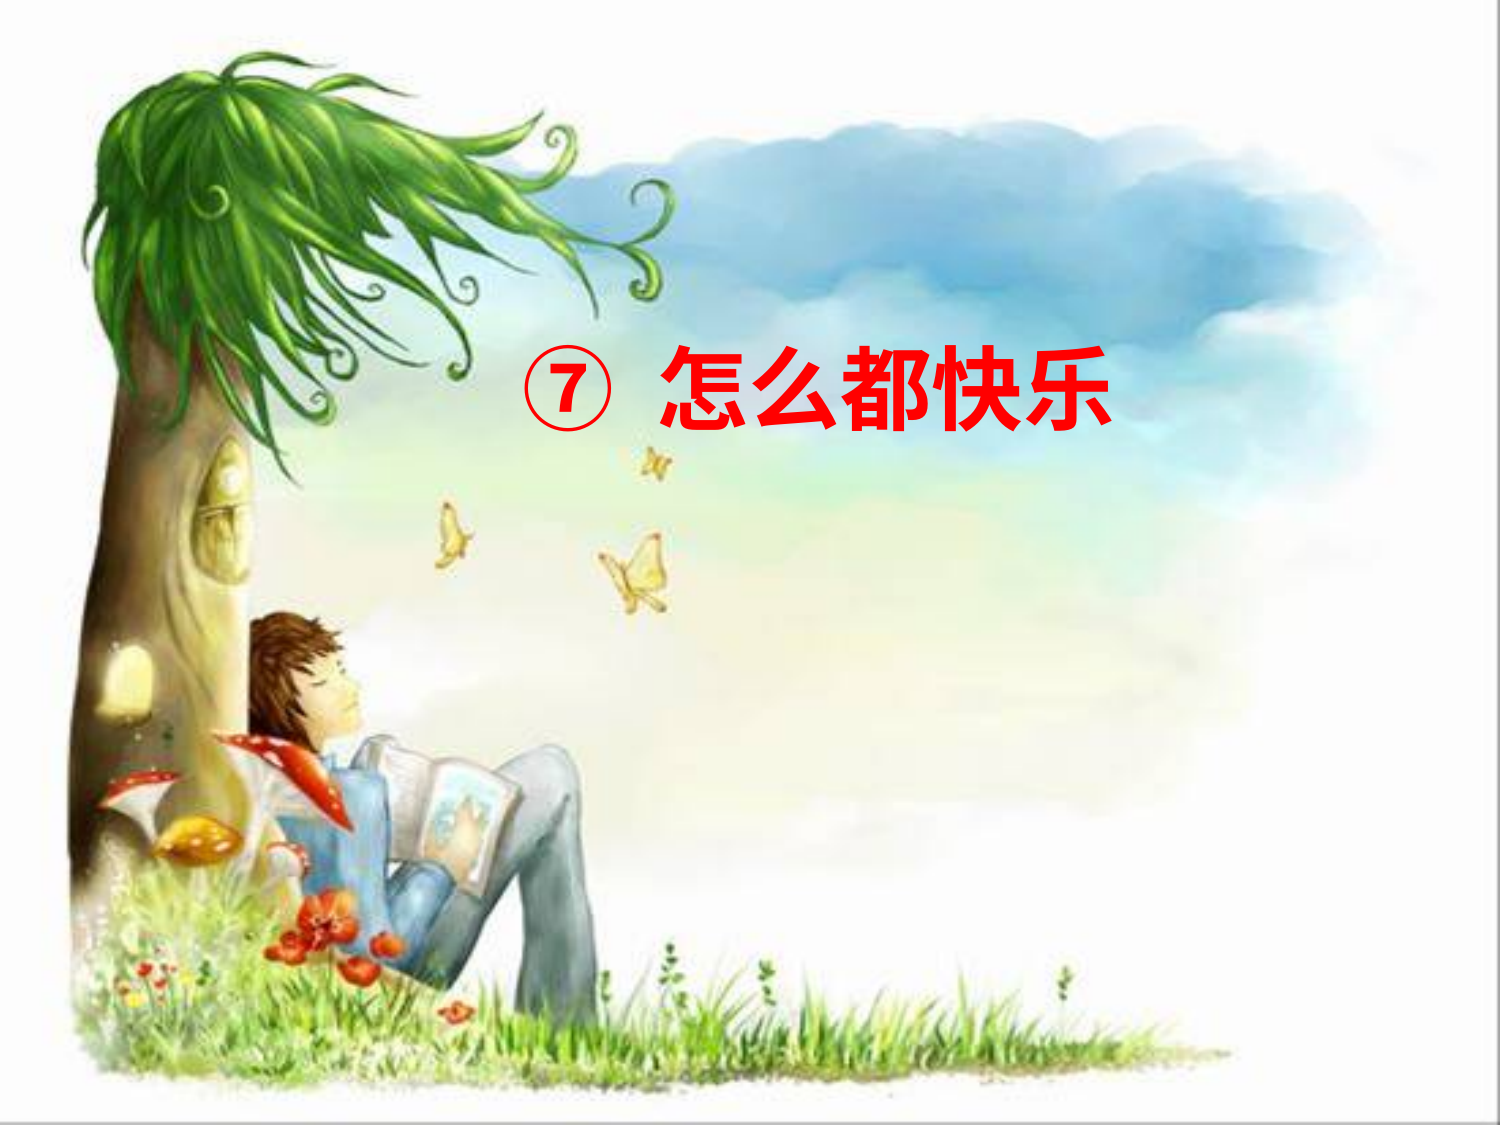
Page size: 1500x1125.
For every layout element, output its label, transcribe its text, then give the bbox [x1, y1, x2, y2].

picture [0, 0, 1500, 1125]
title ⑦ 怎么都快乐 [421, 269, 1196, 504]
